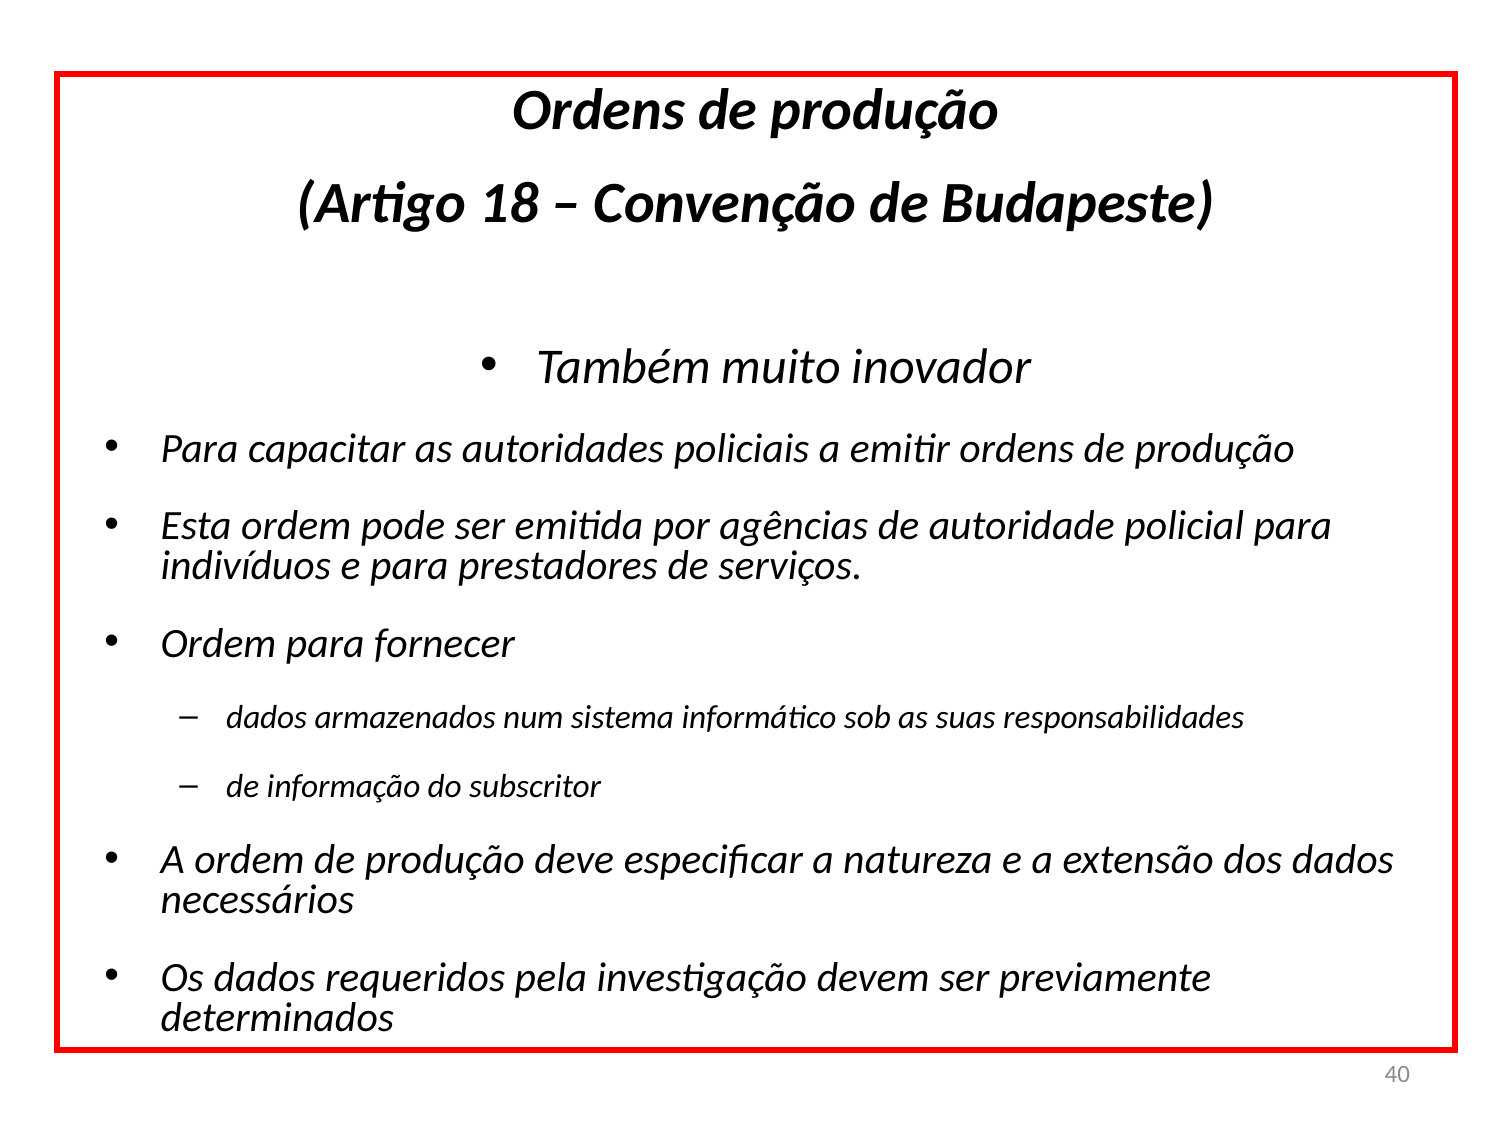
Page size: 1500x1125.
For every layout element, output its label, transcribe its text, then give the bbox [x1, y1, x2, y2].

text_box Ordens de produção (Artigo 18 – Convenção de Budapeste) Também muito inovador Para capacitar as autoridades policiais a emitir ordens de produção Esta ordem pode ser emitida por agências de autoridade policial para indivíduos e para prestadores de serviços. Ordem para fornecer dados armazenados num sistema informático sob as suas responsabilidades de informação do subscritor A ordem de produção deve especificar a natureza e a extensão dos dados necessários Os dados requeridos pela investigação devem ser previamente determinados [57, 73, 1455, 1050]
slide_number 40 [1074, 1050, 1425, 1103]
